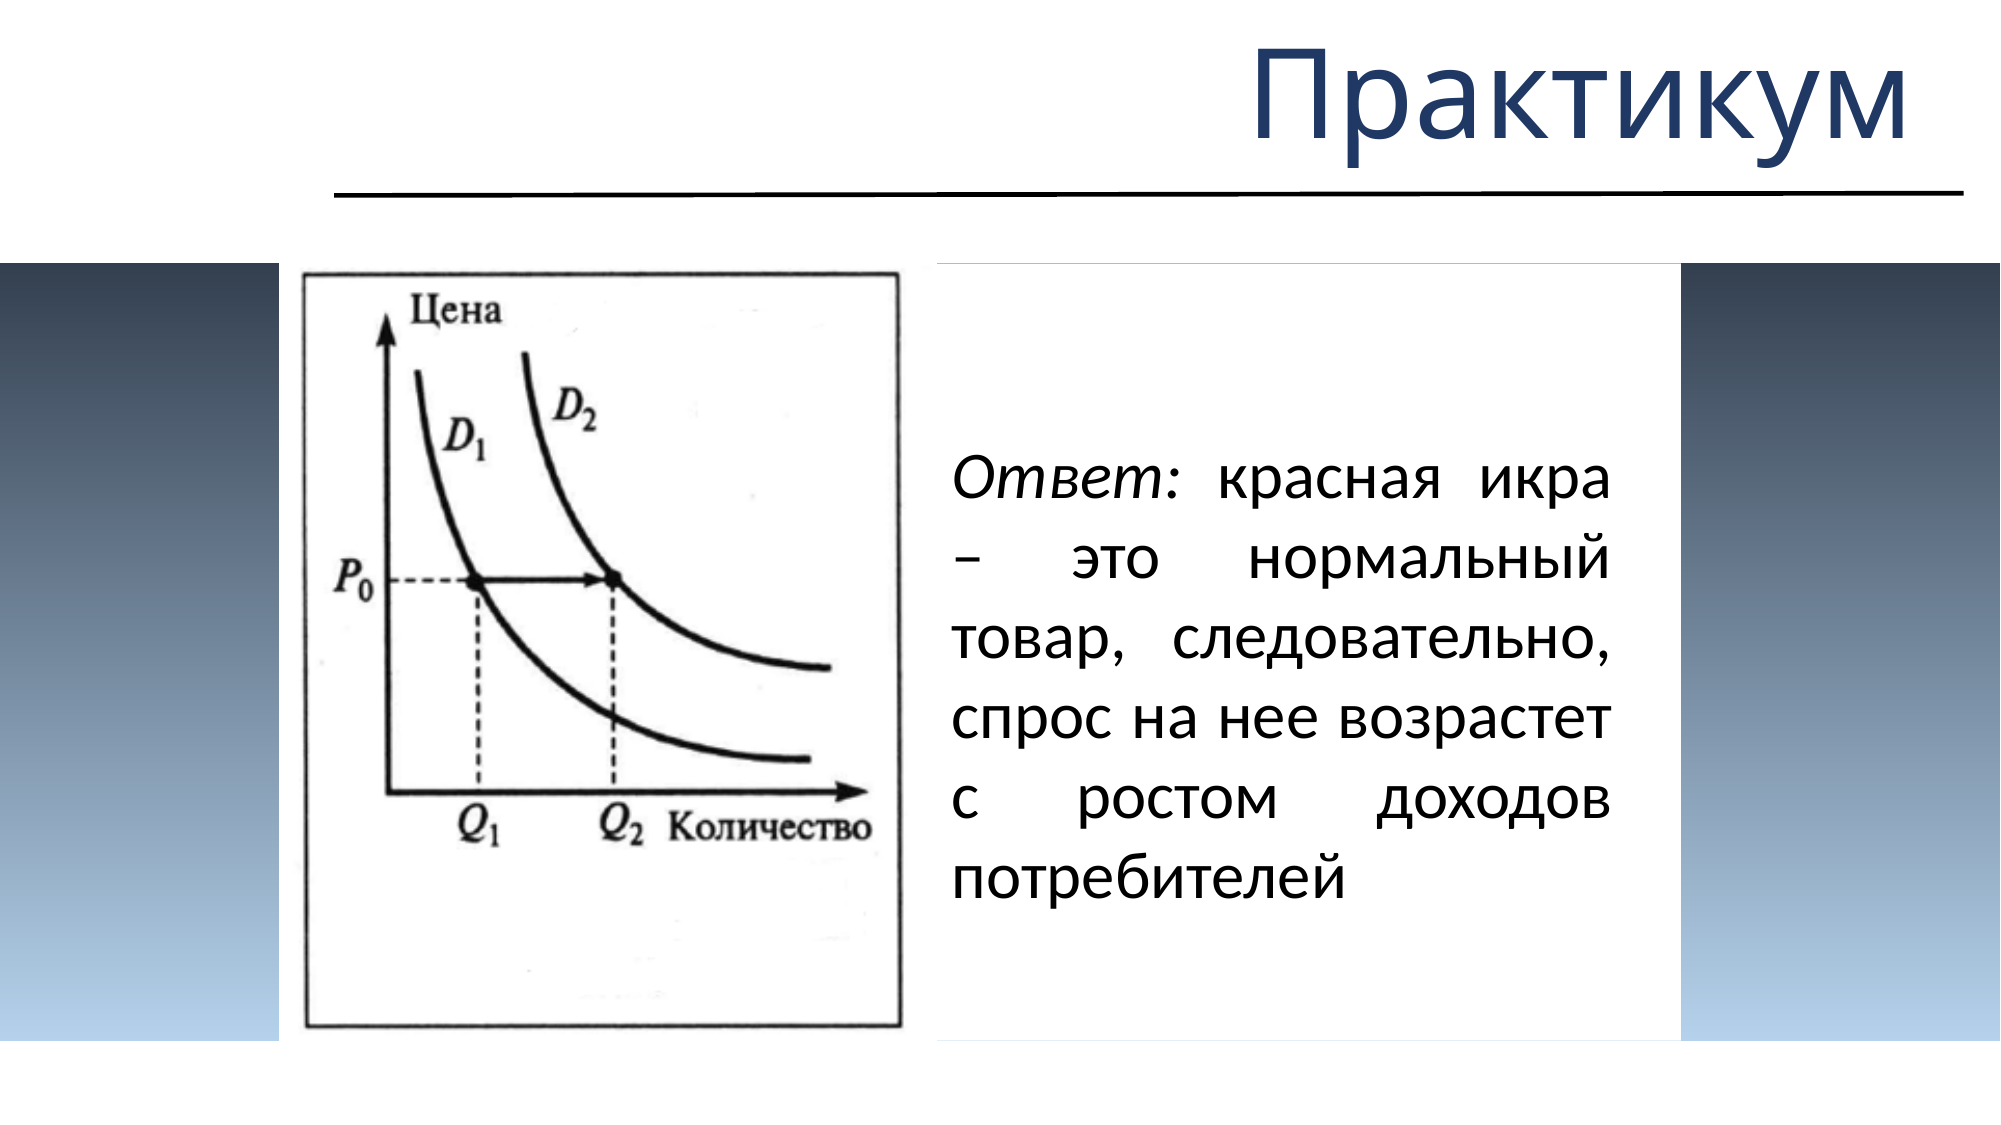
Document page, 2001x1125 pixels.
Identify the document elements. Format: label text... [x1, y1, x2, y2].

text_box [0, 263, 279, 1041]
text_box Ответ: красная икра – это нормальный товар, следовательно, спрос на нее возрастет с ростом доходов потребителей [937, 424, 1628, 920]
text_box Практикум [802, 0, 1930, 192]
text_box [936, 262, 1682, 1042]
picture [279, 262, 937, 1041]
text_box [1682, 263, 2000, 1041]
